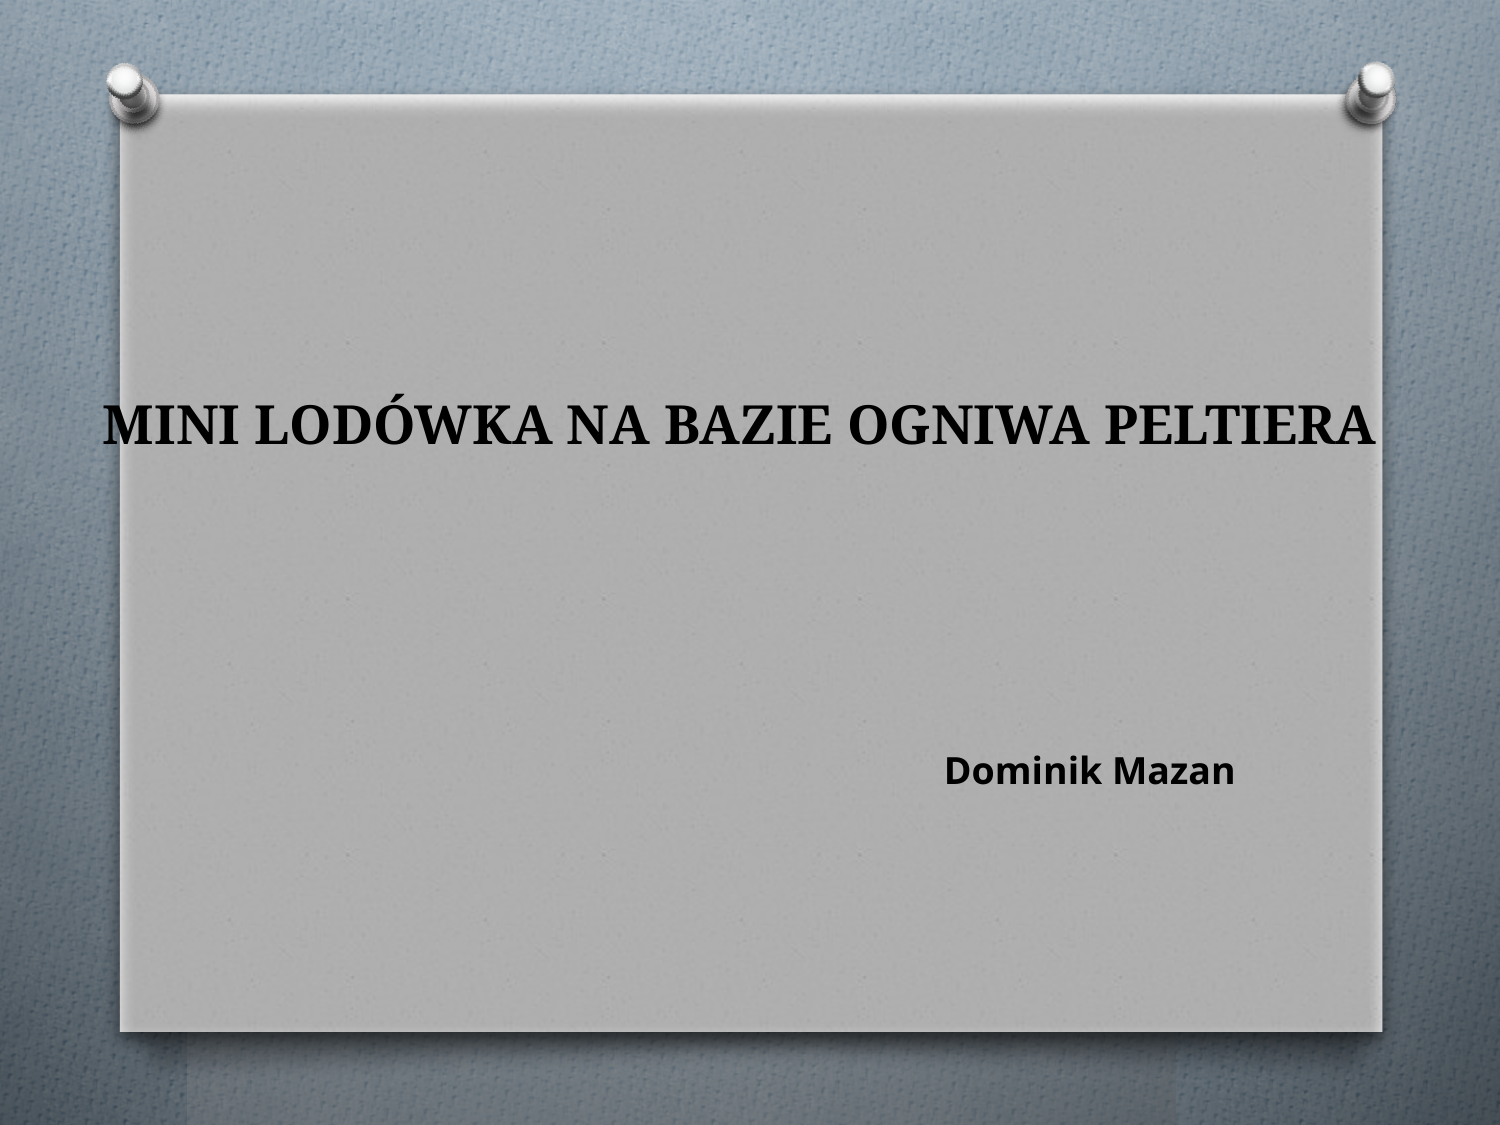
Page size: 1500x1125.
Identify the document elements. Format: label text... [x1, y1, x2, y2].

text_box Dominik Mazan [929, 739, 1252, 800]
title mINI LODÓWKA NA BAZIE OGNIWA PELTIERA [64, 361, 1415, 550]
picture [1317, 35, 1439, 156]
picture [75, 29, 198, 153]
